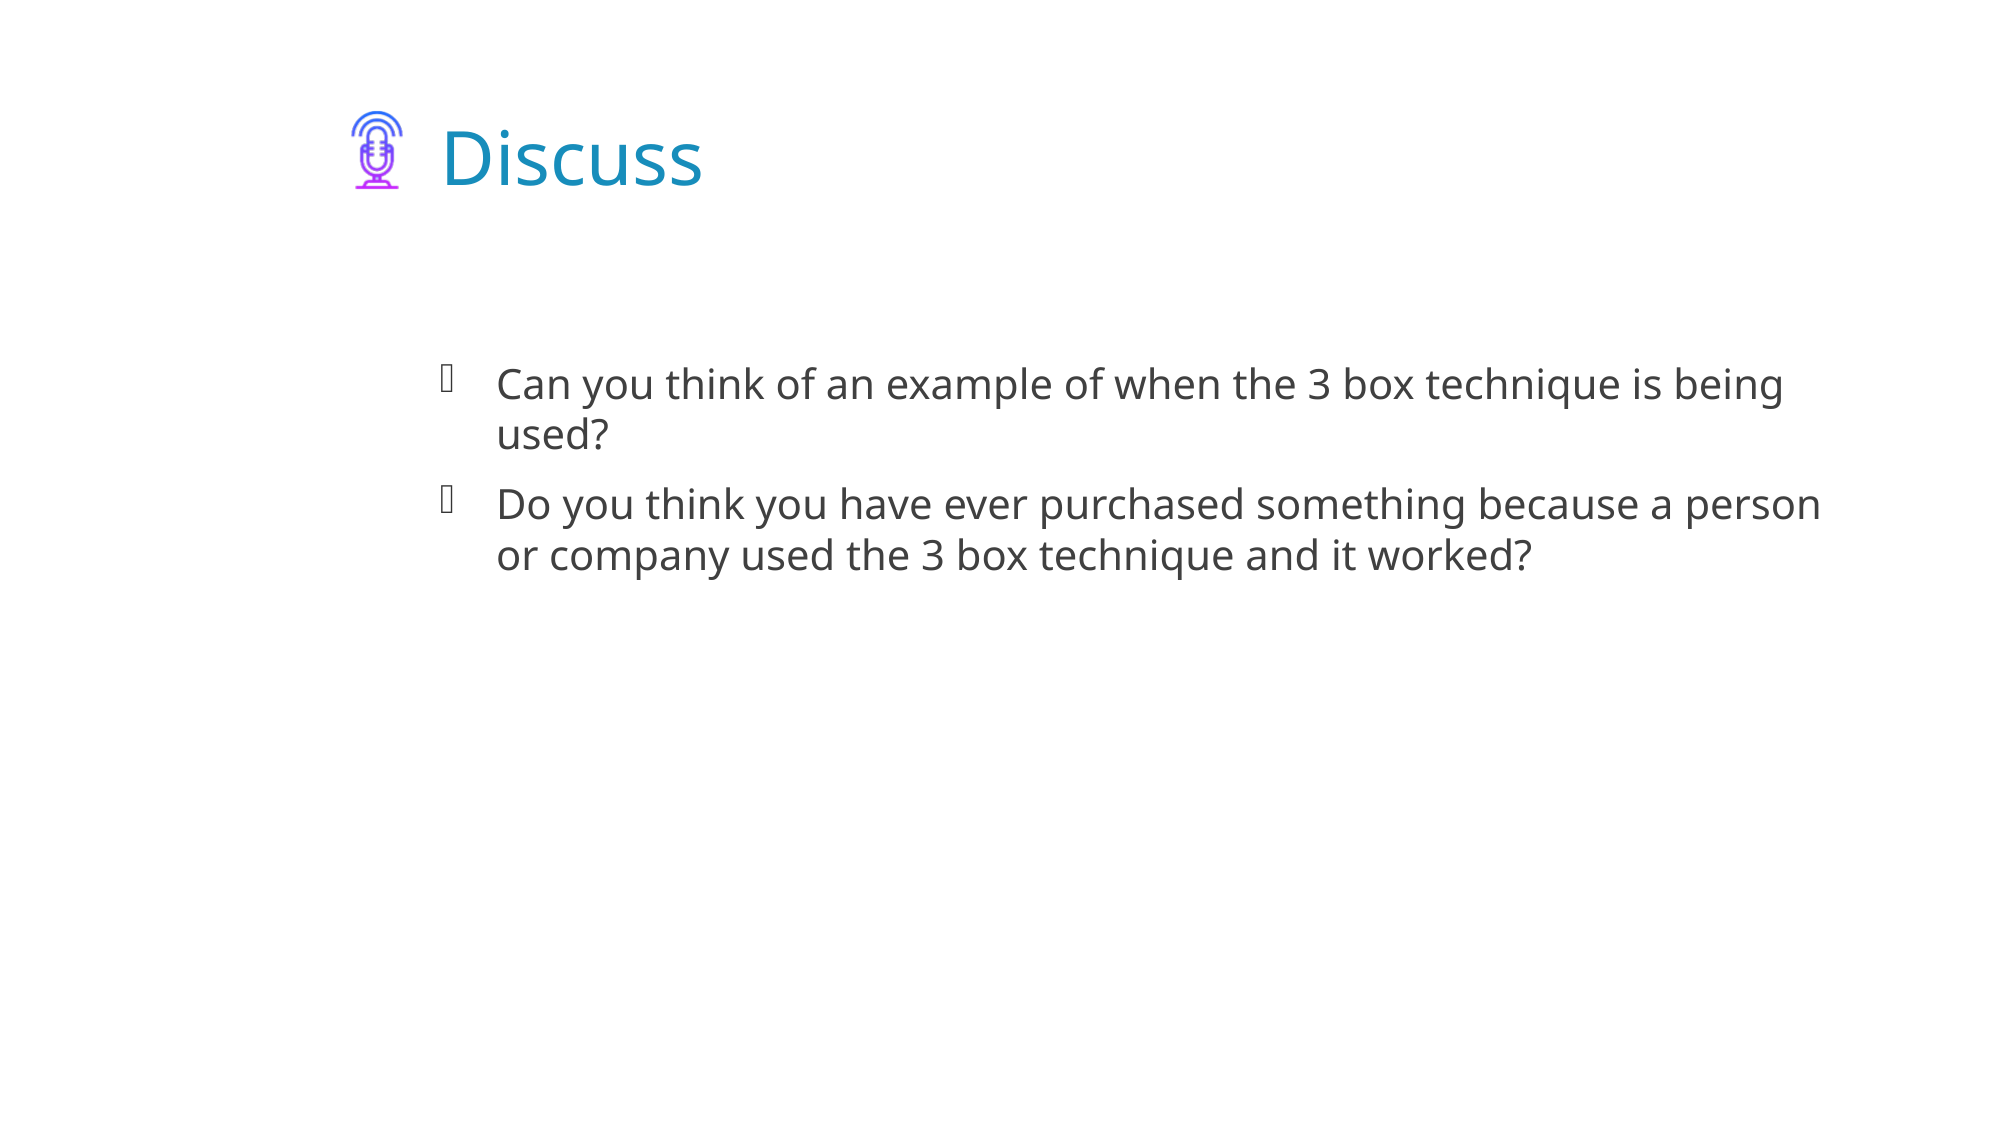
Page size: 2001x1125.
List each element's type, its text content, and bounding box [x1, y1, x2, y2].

list Can you think of an example of when the 3 box technique is being used? Do you think you have ever purchased something because a person or company used the 3 box technique and it worked? [424, 350, 1888, 1074]
picture [329, 102, 425, 198]
title Discuss [425, 102, 1888, 313]
